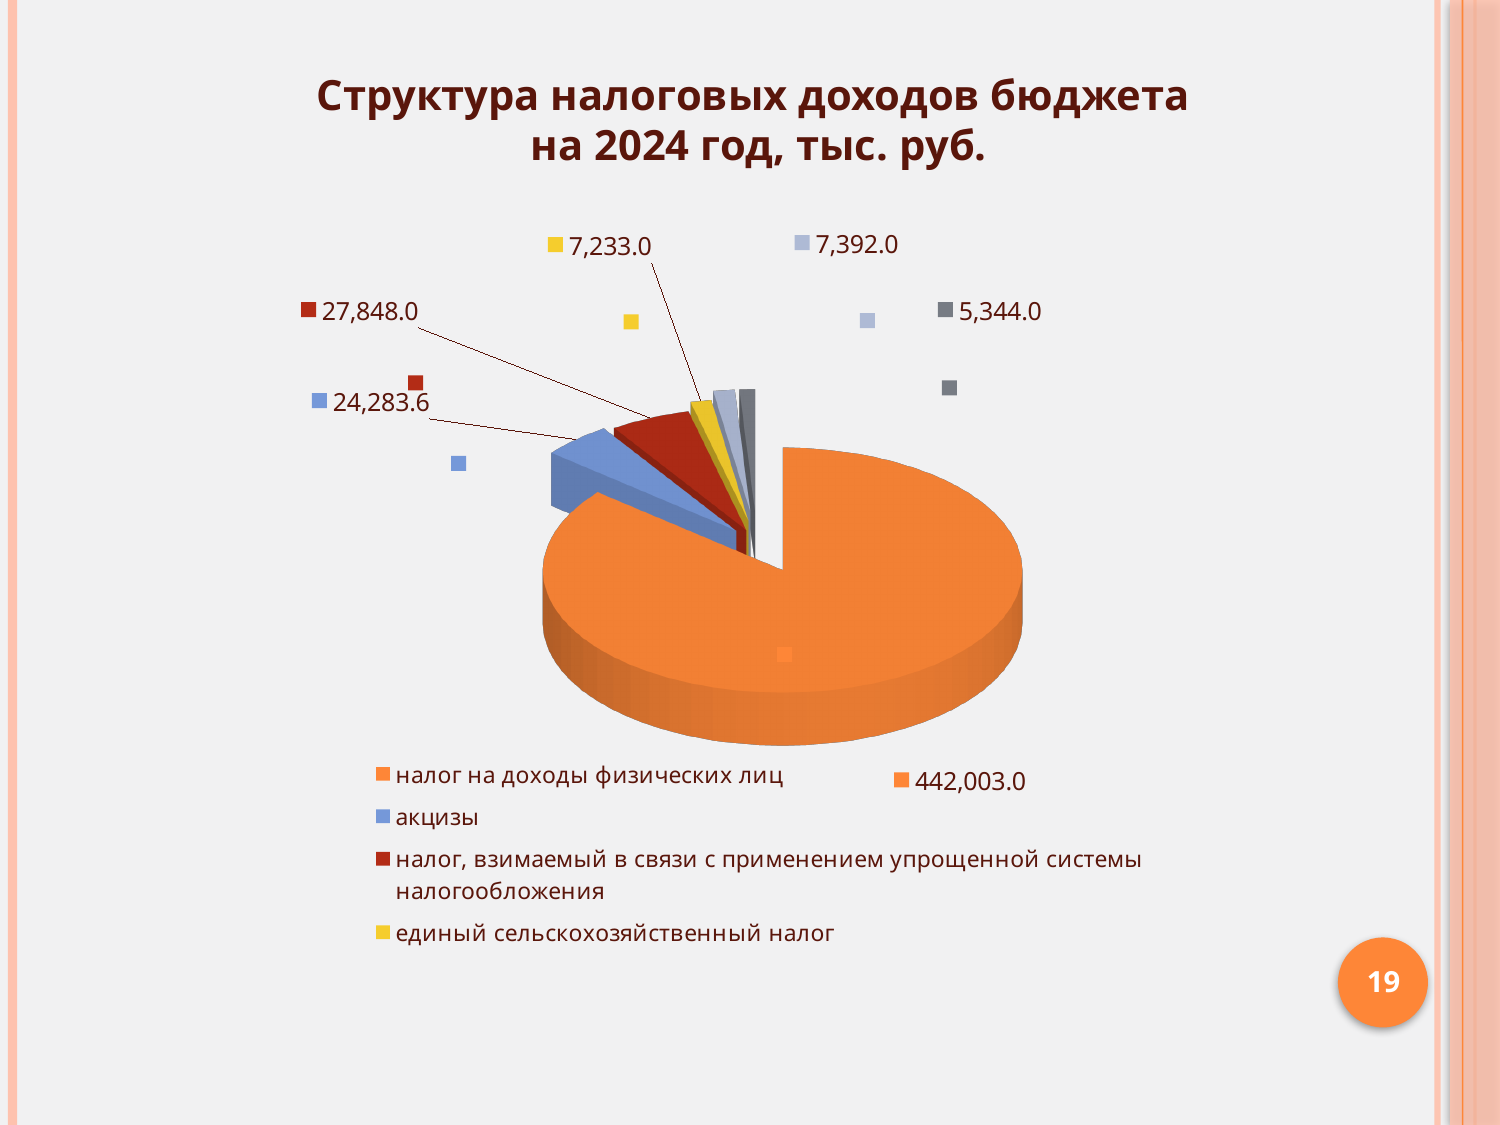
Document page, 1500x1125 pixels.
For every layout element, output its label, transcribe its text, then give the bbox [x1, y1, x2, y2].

text_box Структура налоговых доходов бюджета на 2024 год, тыс. руб. [38, 61, 1480, 177]
chart [40, 134, 1500, 1095]
